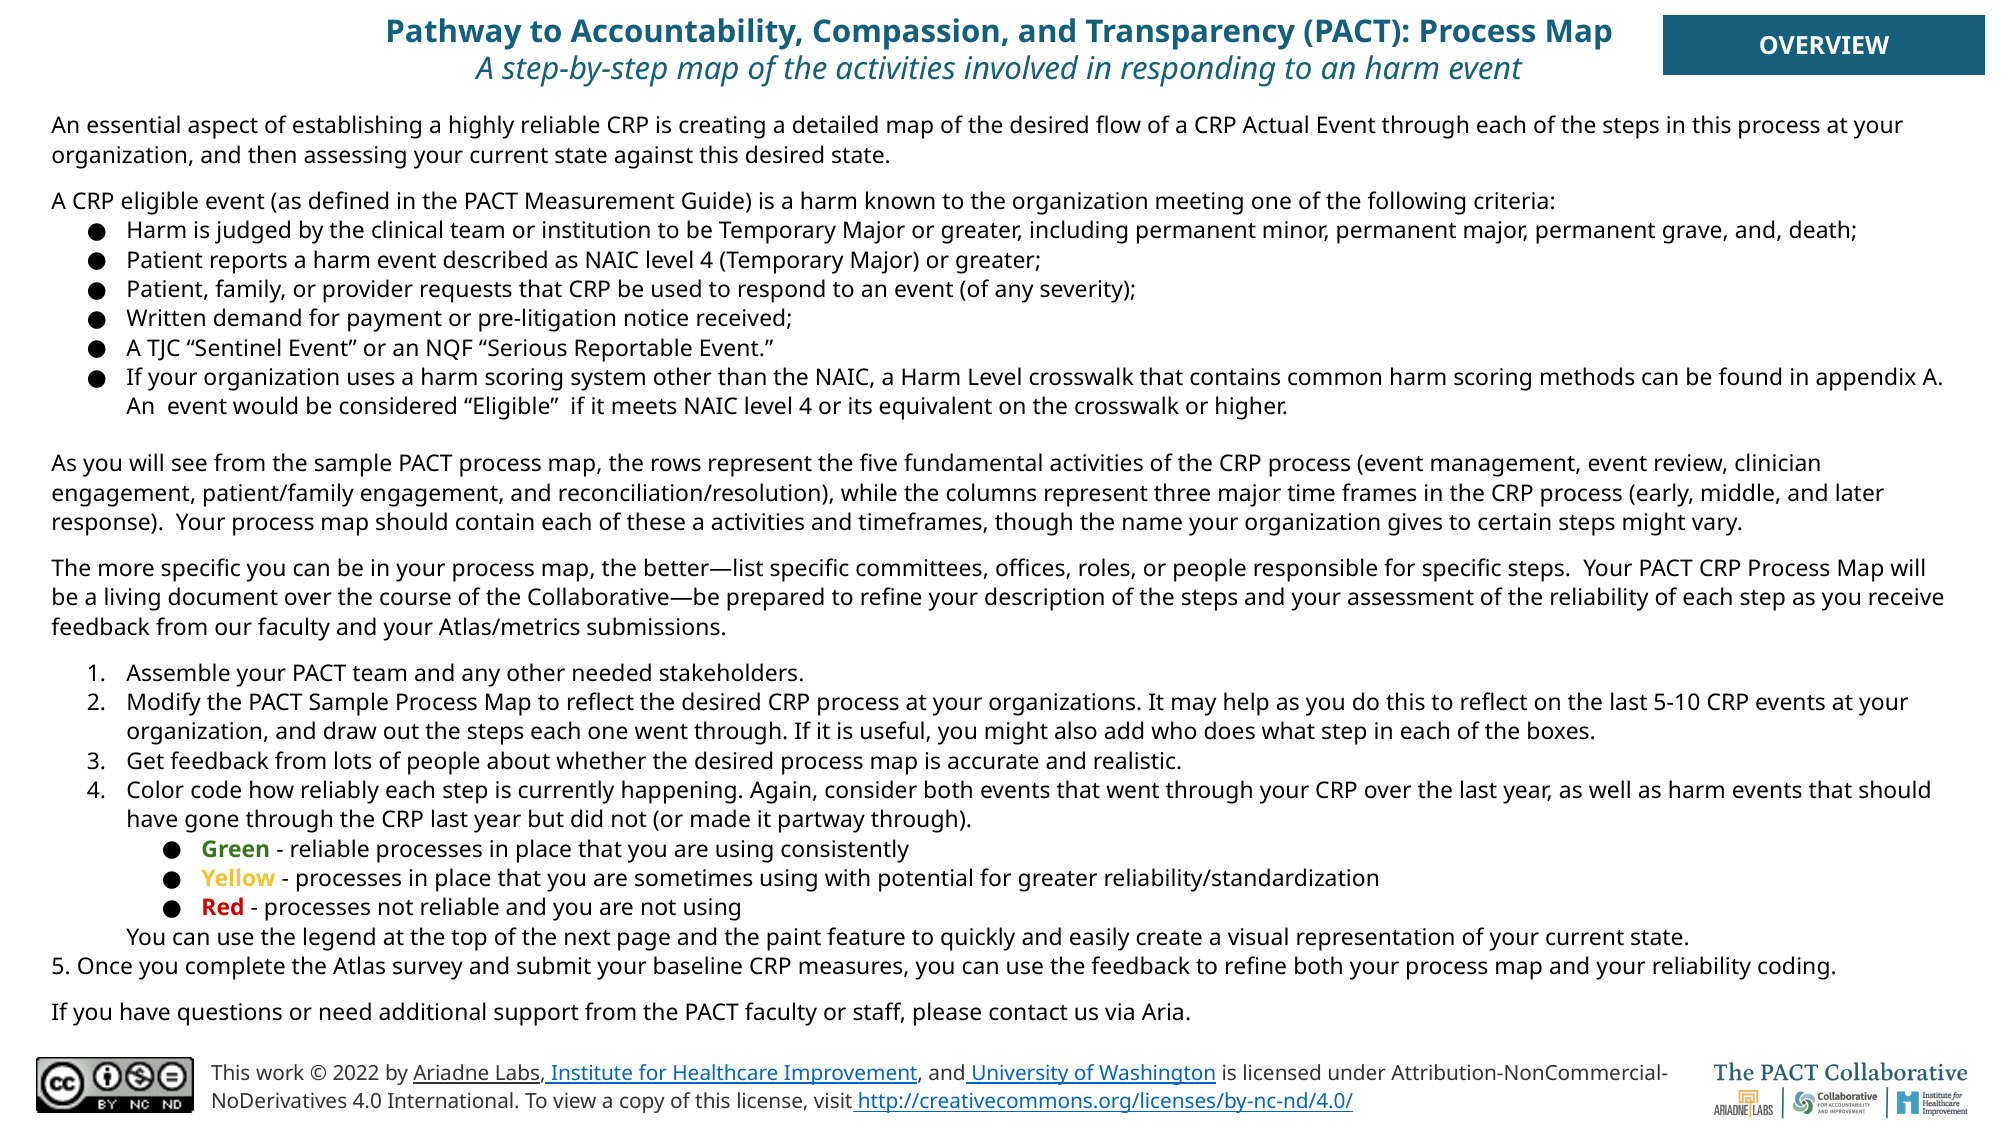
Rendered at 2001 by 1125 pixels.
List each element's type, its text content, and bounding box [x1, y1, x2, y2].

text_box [36, 1044, 1704, 1125]
text_box OVERVIEW [1663, 15, 1986, 75]
picture [1704, 1057, 1989, 1124]
text_box An essential aspect of establishing a highly reliable CRP is creating a detailed map of the desired flow of a CRP Actual Event through each of the steps in this process at your organization, and then assessing your current state against this desired state. A CRP eligible event (as defined in the PACT Measurement Guide) is a harm known to the organization meeting one of the following criteria: Harm is judged by the clinical team or institution to be Temporary Major or greater, including permanent minor, permanent major, permanent grave, and, death; Patient reports a harm event described as NAIC level 4 (Temporary Major) or greater; Patient, family, or provider requests that CRP be used to respond to an event (of any severity); Written demand for payment or pre-litigation notice received; A TJC “Sentinel Event” or an NQF “Serious Reportable Event.” If your organization uses a harm scoring system other than the NAIC, a Harm Level crosswalk that contains common harm scoring methods can be found in appendix A. An event would be considered “Eligible” if it meets NAIC level 4 or its equivalent on the crosswalk or higher. As you will see from the sample PACT process map, the rows represent the five fundamental activities of the CRP process (event management, event review, clinician engagement, patient/family engagement, and reconciliation/resolution), while the columns represent three major time frames in the CRP process (early, middle, and later response). Your process map should contain each of these a activities and timeframes, though the name your organization gives to certain steps might vary. The more specific you can be in your process map, the better—list specific committees, offices, roles, or people responsible for specific steps. Your PACT CRP Process Map will be a living document over the course of the Collaborative—be prepared to refine your description of the steps and your assessment of the reliability of each step as you receive feedback from our faculty and your Atlas/metrics submissions. Assemble your PACT team and any other needed stakeholders. Modify the PACT Sample Process Map to reflect the desired CRP process at your organizations. It may help as you do this to reflect on the last 5-10 CRP events at your organization, and draw out the steps each one went through. If it is useful, you might also add who does what step in each of the boxes. Get feedback from lots of people about whether the desired process map is accurate and realistic. Color code how reliably each step is currently happening. Again, consider both events that went through your CRP over the last year, as well as harm events that should have gone through the CRP last year but did not (or made it partway through). Green - reliable processes in place that you are using consistently Yellow - processes in place that you are sometimes using with potential for greater reliability/standardization Red - processes not reliable and you are not using You can use the legend at the top of the next page and the paint feature to quickly and easily create a visual representation of your current state. 5. Once you complete the Atlas survey and submit your baseline CRP measures, you can use the feedback to refine both your process map and your reliability coding. If you have questions or need additional support from the PACT faculty or staff, please contact us via Aria. [36, 94, 1971, 1056]
text_box Pathway to Accountability, Compassion, and Transparency (PACT): Process Map A step-by-step map of the activities involved in responding to an harm event [0, 3, 2000, 94]
